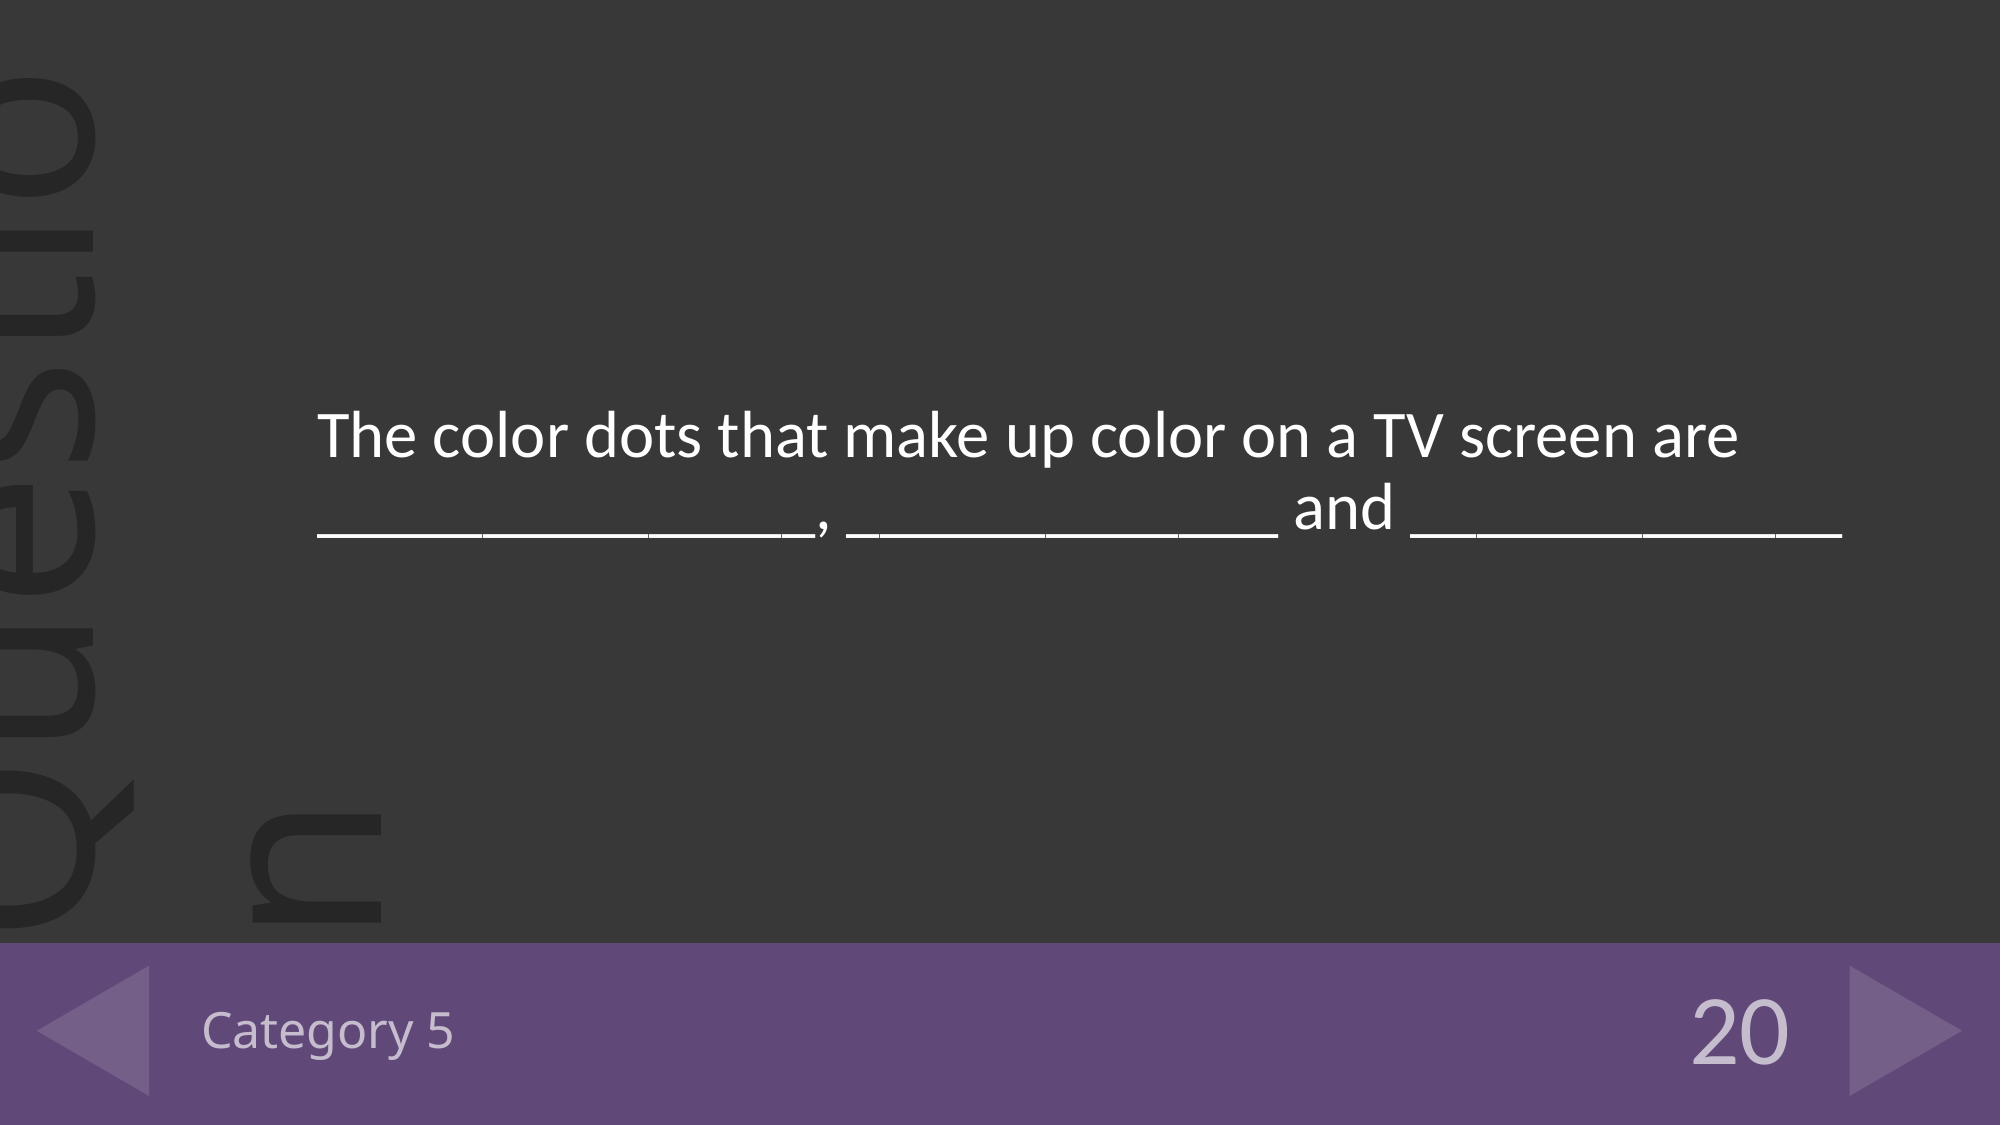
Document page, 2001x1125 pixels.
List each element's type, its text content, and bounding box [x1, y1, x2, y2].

title Category 5 [185, 967, 1494, 1097]
list 20 [1494, 967, 1806, 1097]
list The color dots that make up color on a TV screen are _______________, _____________ and _____________ [302, 307, 1931, 636]
